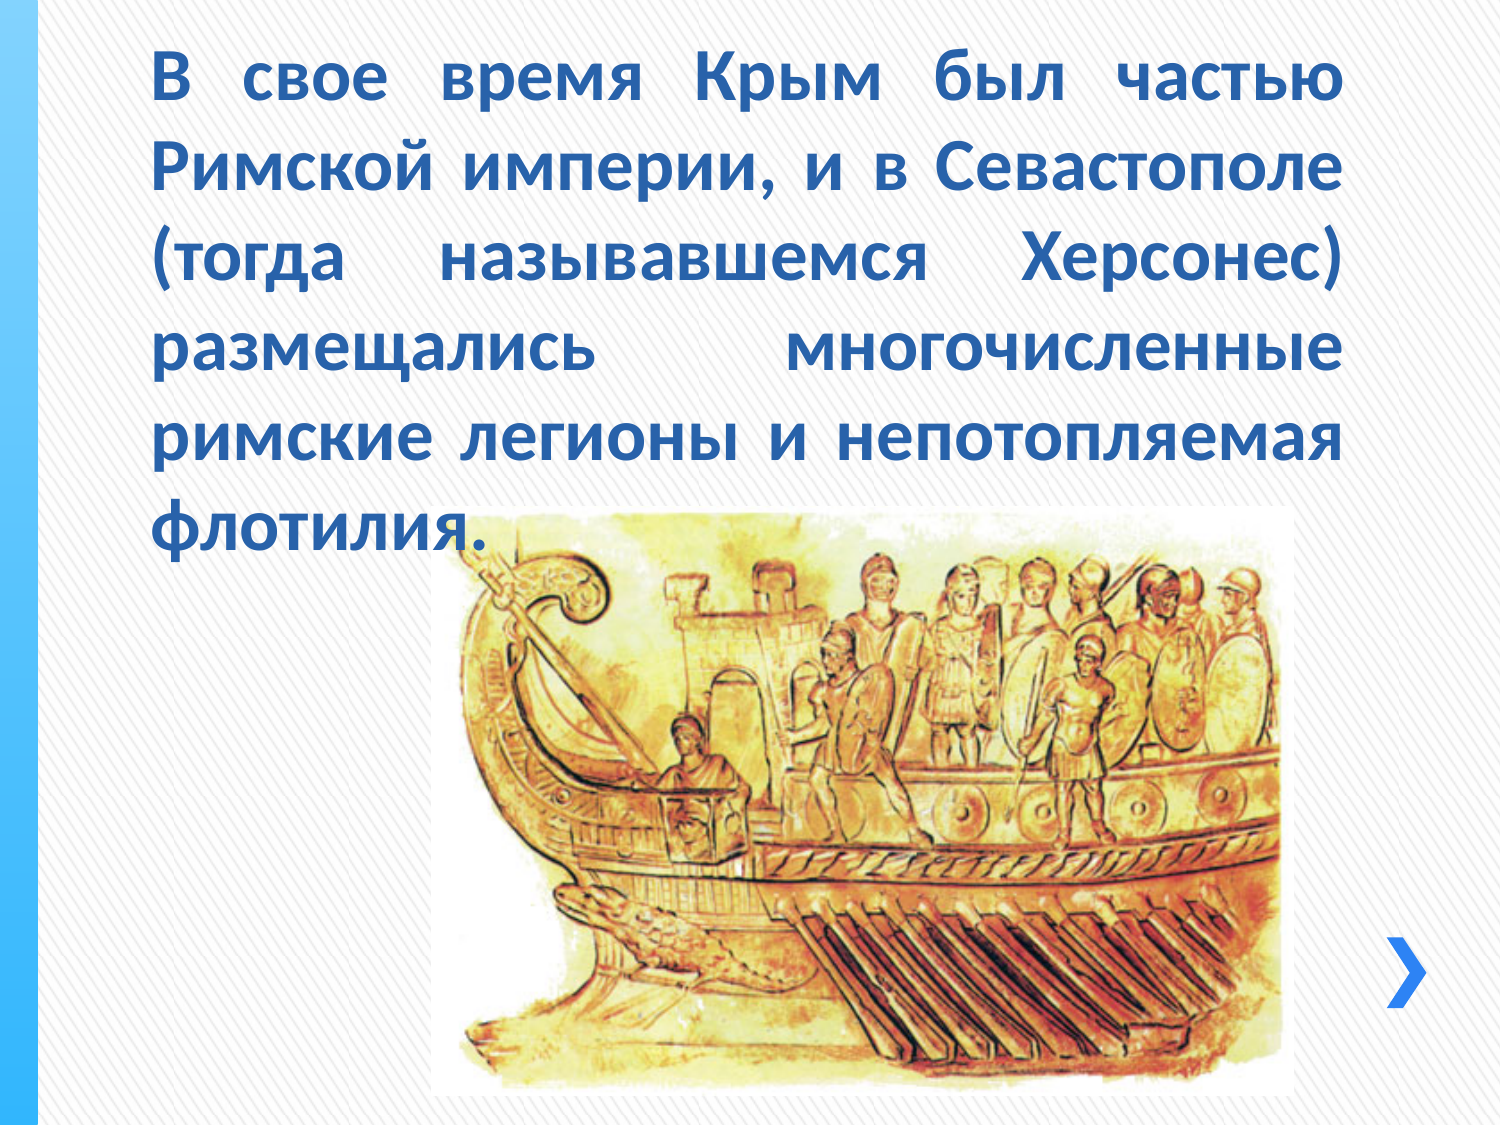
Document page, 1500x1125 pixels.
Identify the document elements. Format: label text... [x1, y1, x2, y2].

title В свое время Крым был частью Римской империи, и в Севастополе (тогда называвшемся Херсонес) размещались многочисленные римские легионы и непотопляемая флотилия. [135, 385, 1361, 573]
picture [37, 0, 1500, 1125]
